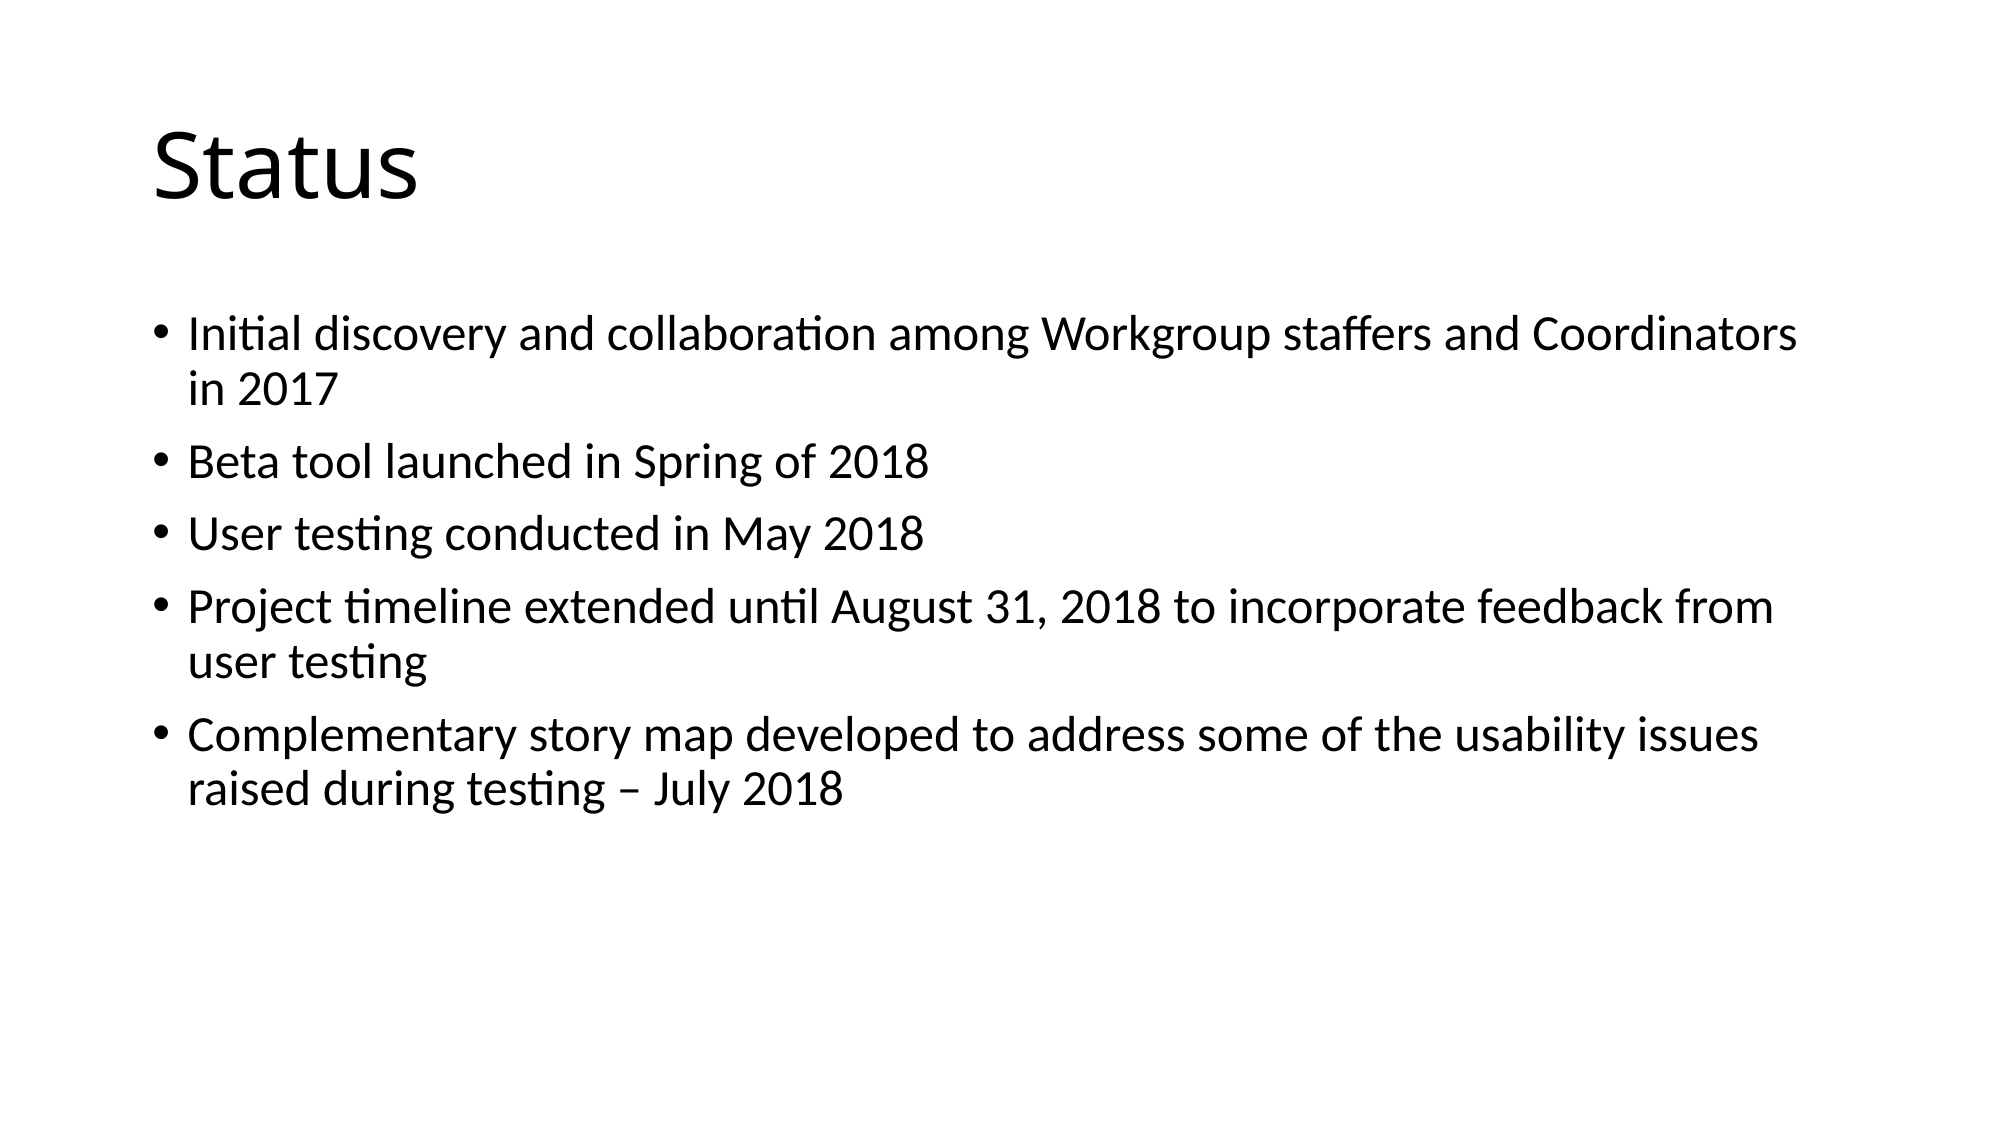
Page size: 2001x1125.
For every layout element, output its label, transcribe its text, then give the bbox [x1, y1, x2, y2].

list Initial discovery and collaboration among Workgroup staffers and Coordinators in 2017 Beta tool launched in Spring of 2018 User testing conducted in May 2018 Project timeline extended until August 31, 2018 to incorporate feedback from user testing Complementary story map developed to address some of the usability issues raised during testing – July 2018 [137, 299, 1863, 829]
title Status [137, 59, 1863, 278]
